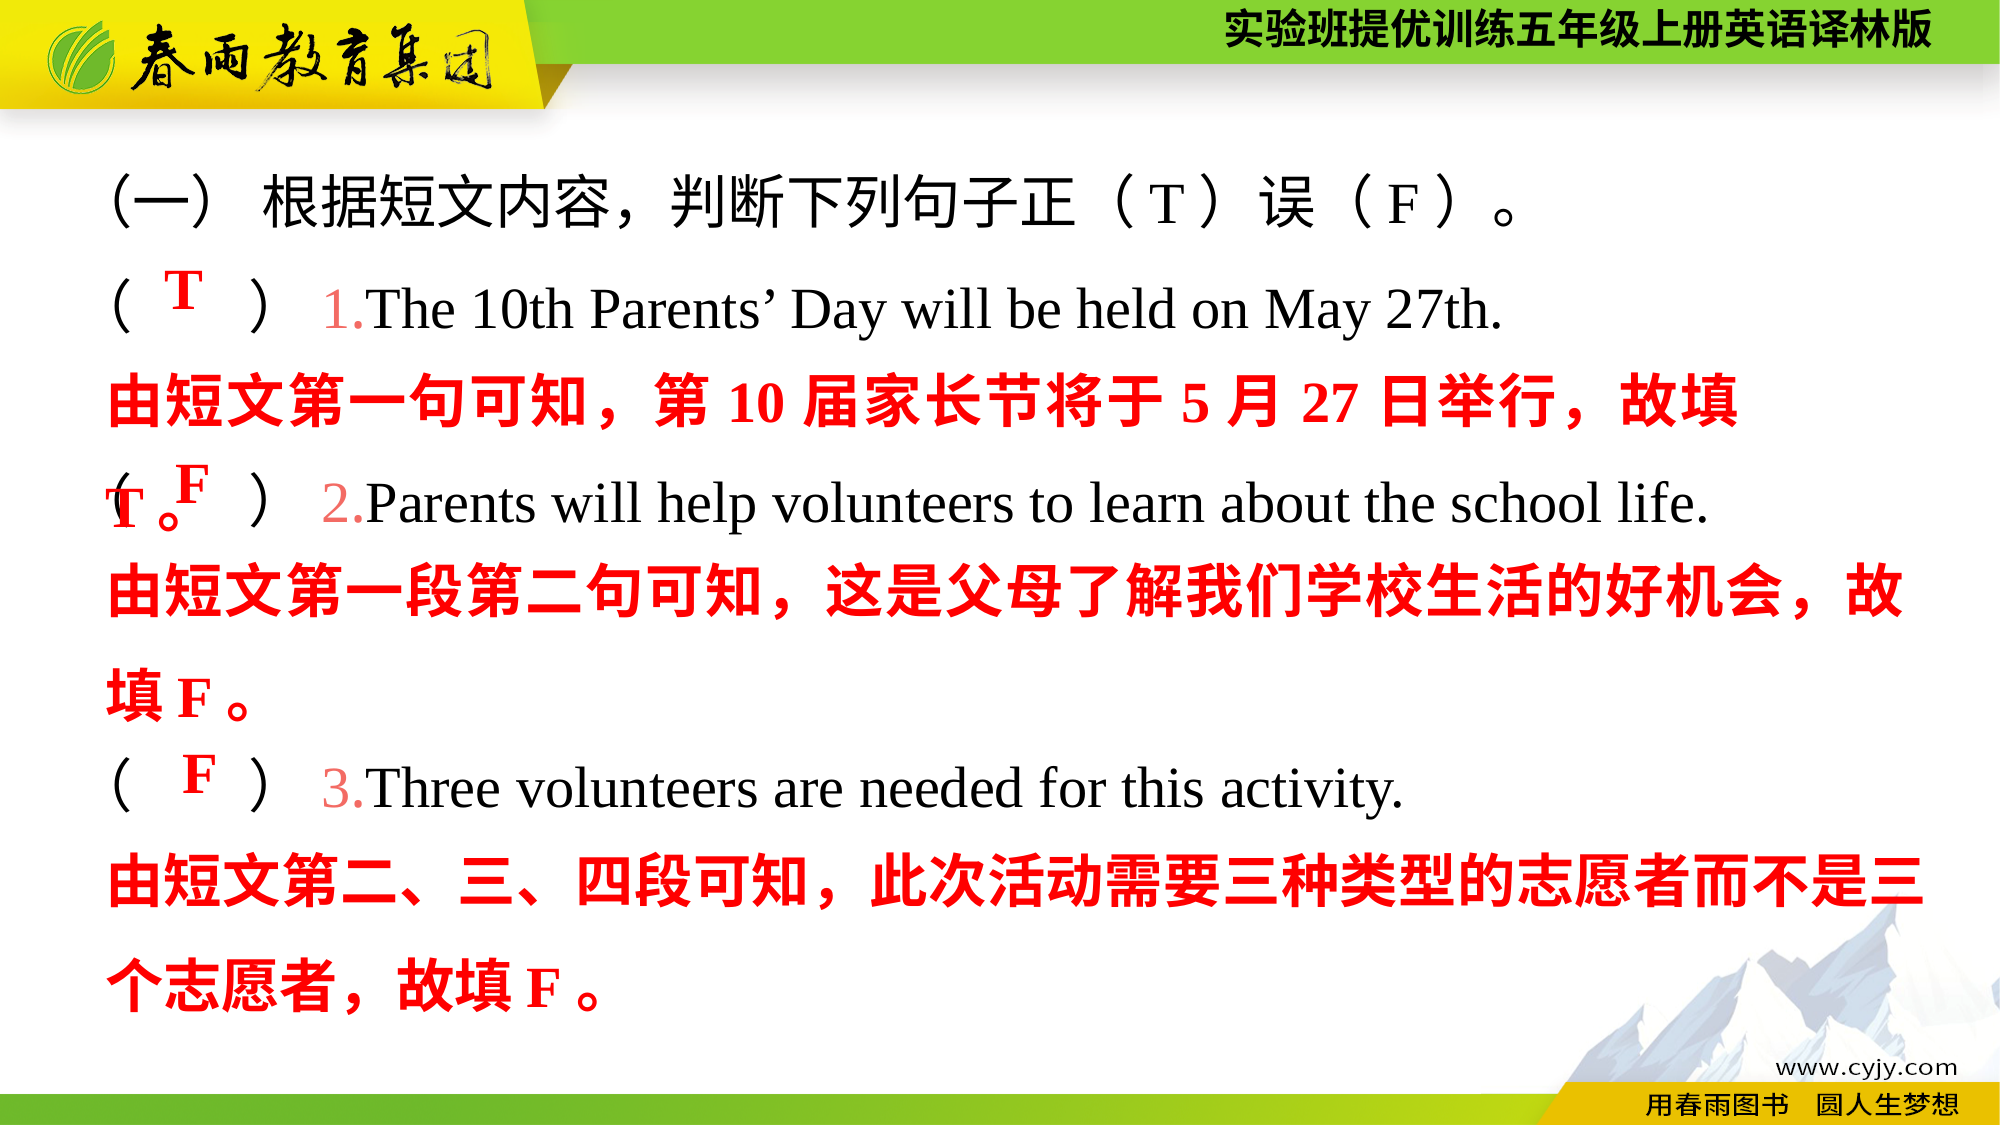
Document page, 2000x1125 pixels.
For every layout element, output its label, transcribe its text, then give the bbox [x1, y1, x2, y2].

picture [0, 0, 2000, 1125]
text_box F [168, 727, 234, 813]
text_box 由短文第一段第二句可知，这是父母了解我们学校生活的好机会，故填F。 [90, 511, 1920, 737]
list （一） 根据短文内容，判断下列句子正（T）误（F）。 （ ）1.The 10th Parents’ Day will be held on May 27th. （ ）2.Parents will help volunteers to learn about the school life. （ ）3.Three volunteers are needed for this activity. [59, 122, 1944, 835]
text_box 由短文第一句可知，第10届家长节将于5月27日举行，故填T。 [90, 322, 1768, 511]
text_box T [149, 243, 219, 329]
text_box F [160, 437, 226, 523]
text_box 由短文第二、三、四段可知，此次活动需要三种类型的志愿者而不是三个志愿者，故填F。 [90, 801, 1944, 1027]
